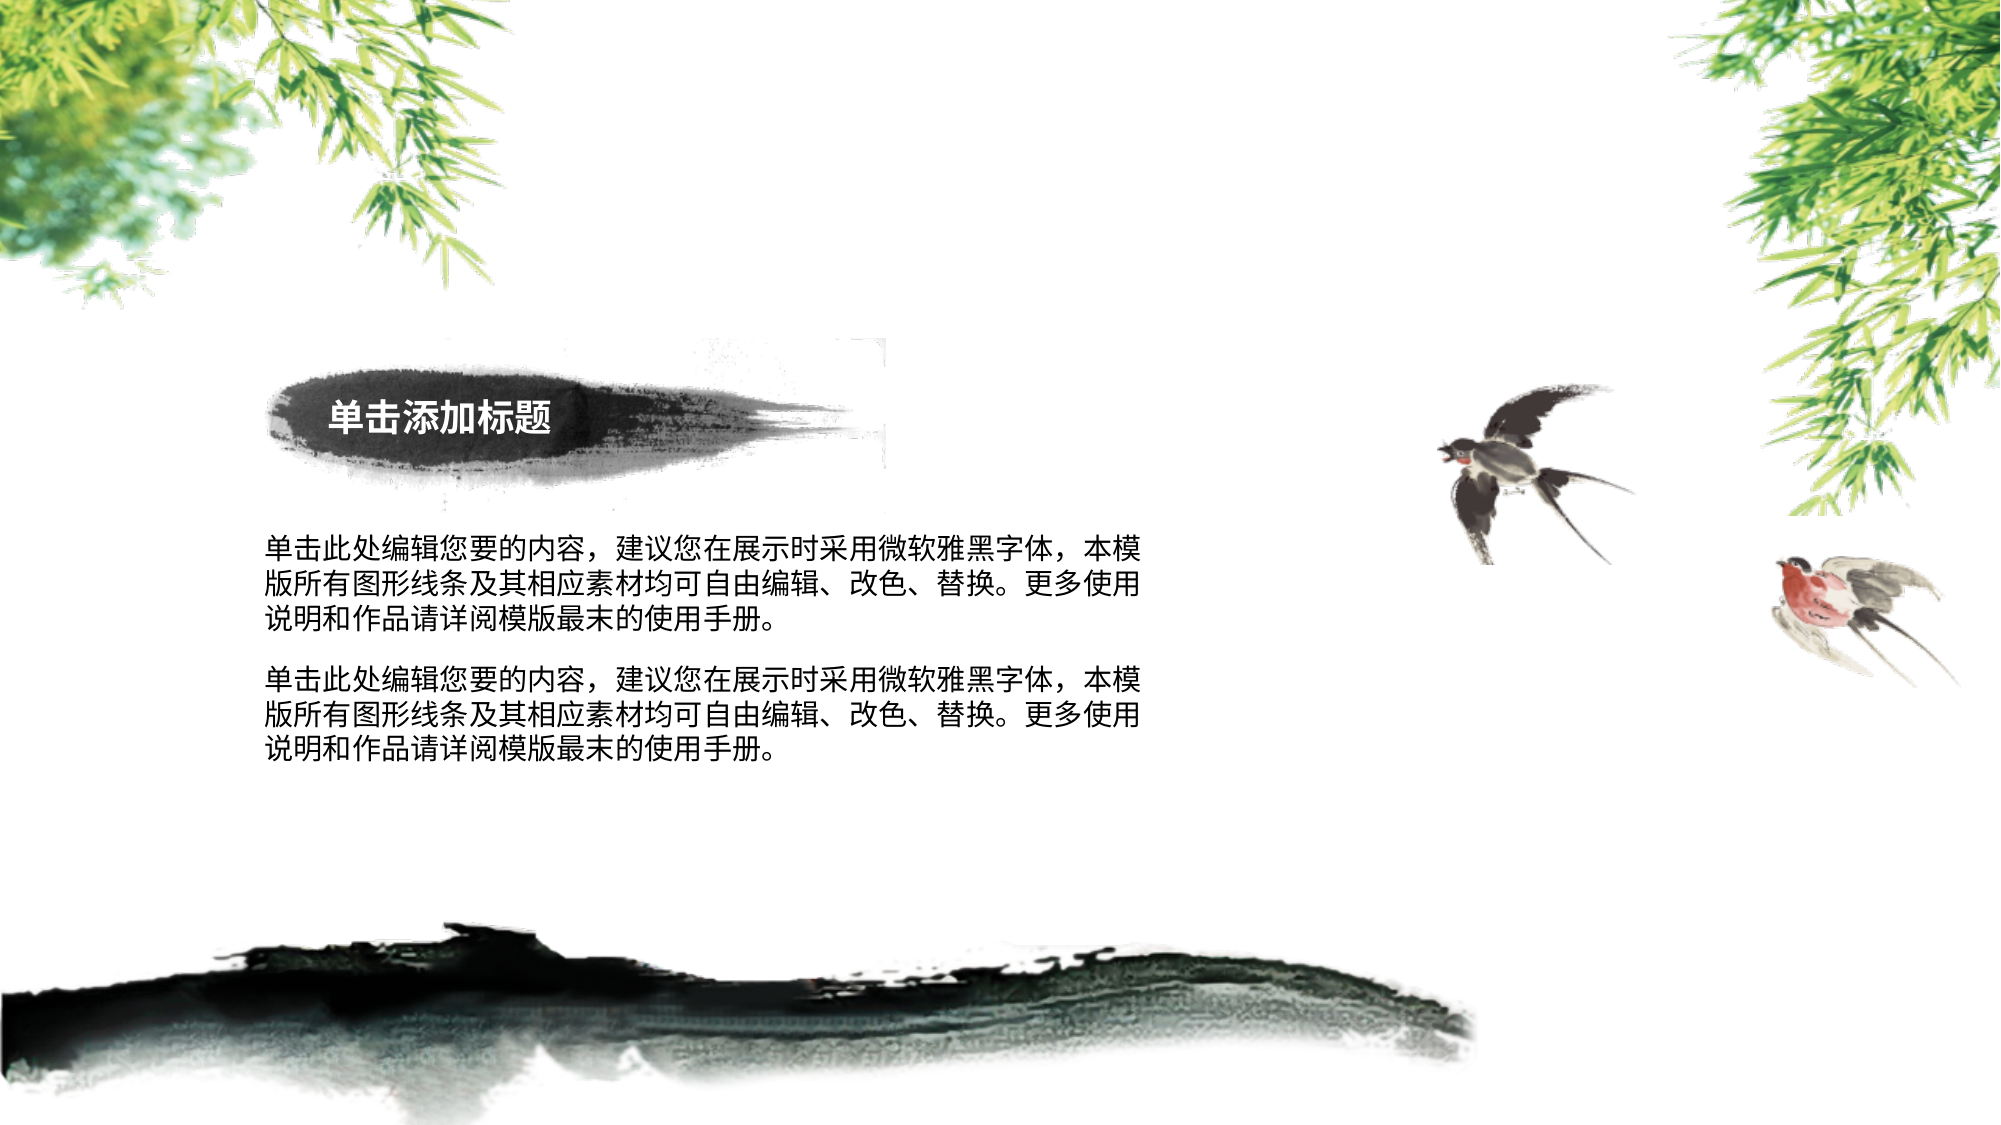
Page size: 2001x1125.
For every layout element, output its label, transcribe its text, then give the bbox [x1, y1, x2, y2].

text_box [249, 339, 886, 514]
picture [1437, 0, 2000, 689]
text_box 单击此处编辑您要的内容，建议您在展示时采用微软雅黑字体，本模版所有图形线条及其相应素材均可自由编辑、改色、替换。更多使用说明和作品请详阅模版最末的使用手册。 [249, 653, 1163, 774]
picture [0, 0, 886, 340]
text_box 单击此处编辑您要的内容，建议您在展示时采用微软雅黑字体，本模版所有图形线条及其相应素材均可自由编辑、改色、替换。更多使用说明和作品请详阅模版最末的使用手册。 [249, 523, 1163, 643]
picture [0, 863, 1479, 1125]
